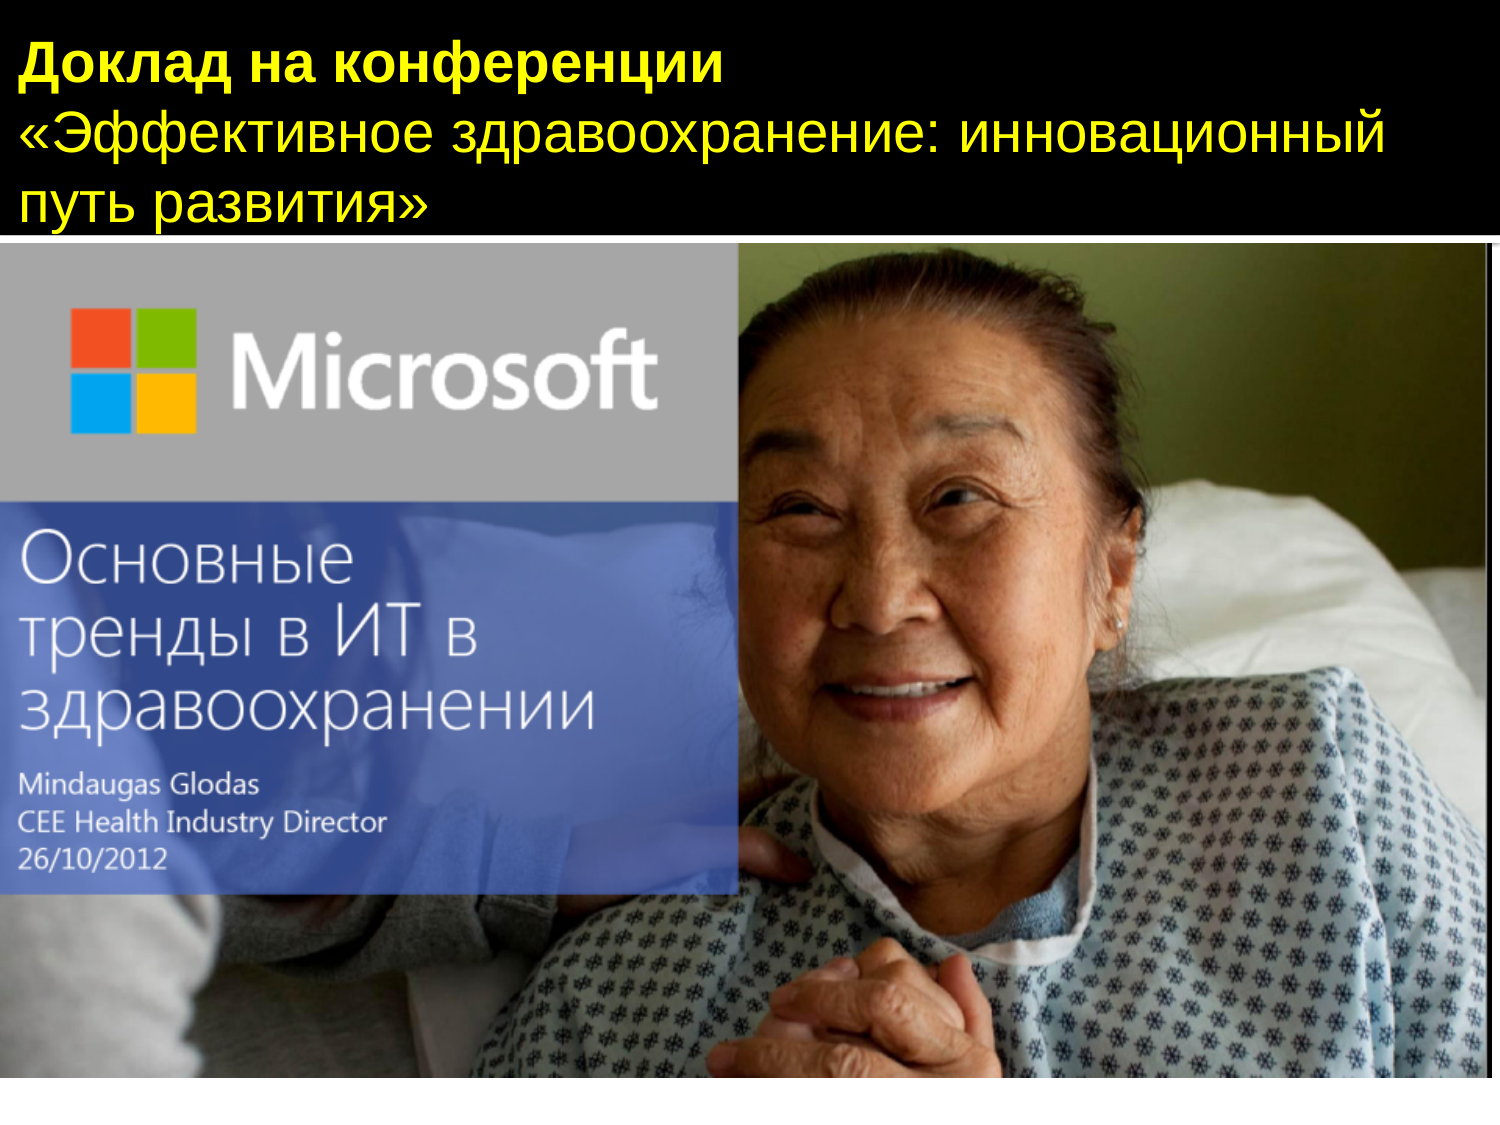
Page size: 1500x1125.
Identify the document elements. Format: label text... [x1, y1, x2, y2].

picture [0, 243, 1492, 1078]
text_box Доклад на конференции «Эффективное здравоохранение: инновационный путь развития» [4, 17, 1455, 242]
